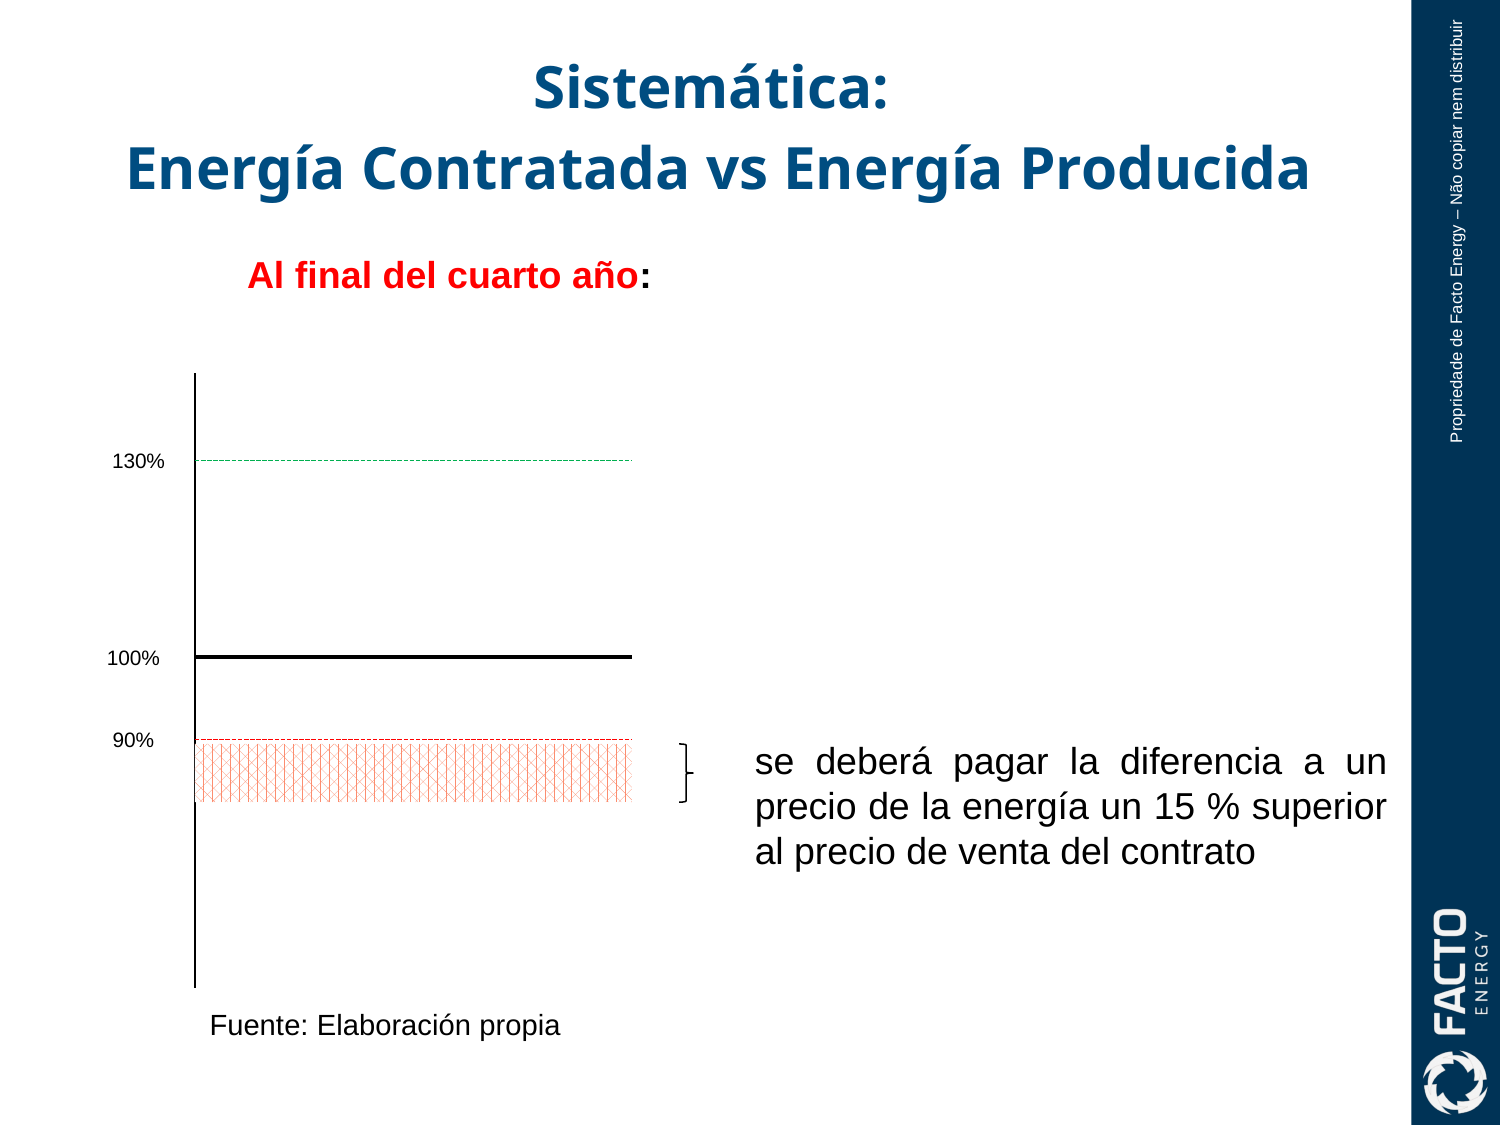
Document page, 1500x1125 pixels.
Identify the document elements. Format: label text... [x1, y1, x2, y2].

picture [1349, 906, 1500, 1118]
text_box Propriedade de Facto Energy – Não copiar nem distribuir [1437, 4, 1473, 458]
text_box Fuente: Elaboración propia [194, 998, 739, 1049]
text_box [200, 742, 634, 804]
text_box 90% [200, 719, 208, 739]
text_box Al final del cuarto año: [232, 243, 678, 304]
text_box 130% [97, 440, 190, 480]
text_box Sistemática: Energía Contratada vs Energía Producida [52, 42, 1385, 210]
text_box 90% [98, 719, 190, 760]
text_box 130% [200, 468, 207, 480]
text_box 130% [200, 440, 207, 459]
text_box 100% [92, 636, 190, 677]
text_box [88, 243, 1128, 330]
text_box [679, 743, 694, 803]
text_box [1411, 1055, 1500, 1125]
text_box [1411, 0, 1500, 974]
text_box se deberá pagar la diferencia a un precio de la energía un 15 % superior al precio de venta del contrato [740, 729, 1402, 880]
